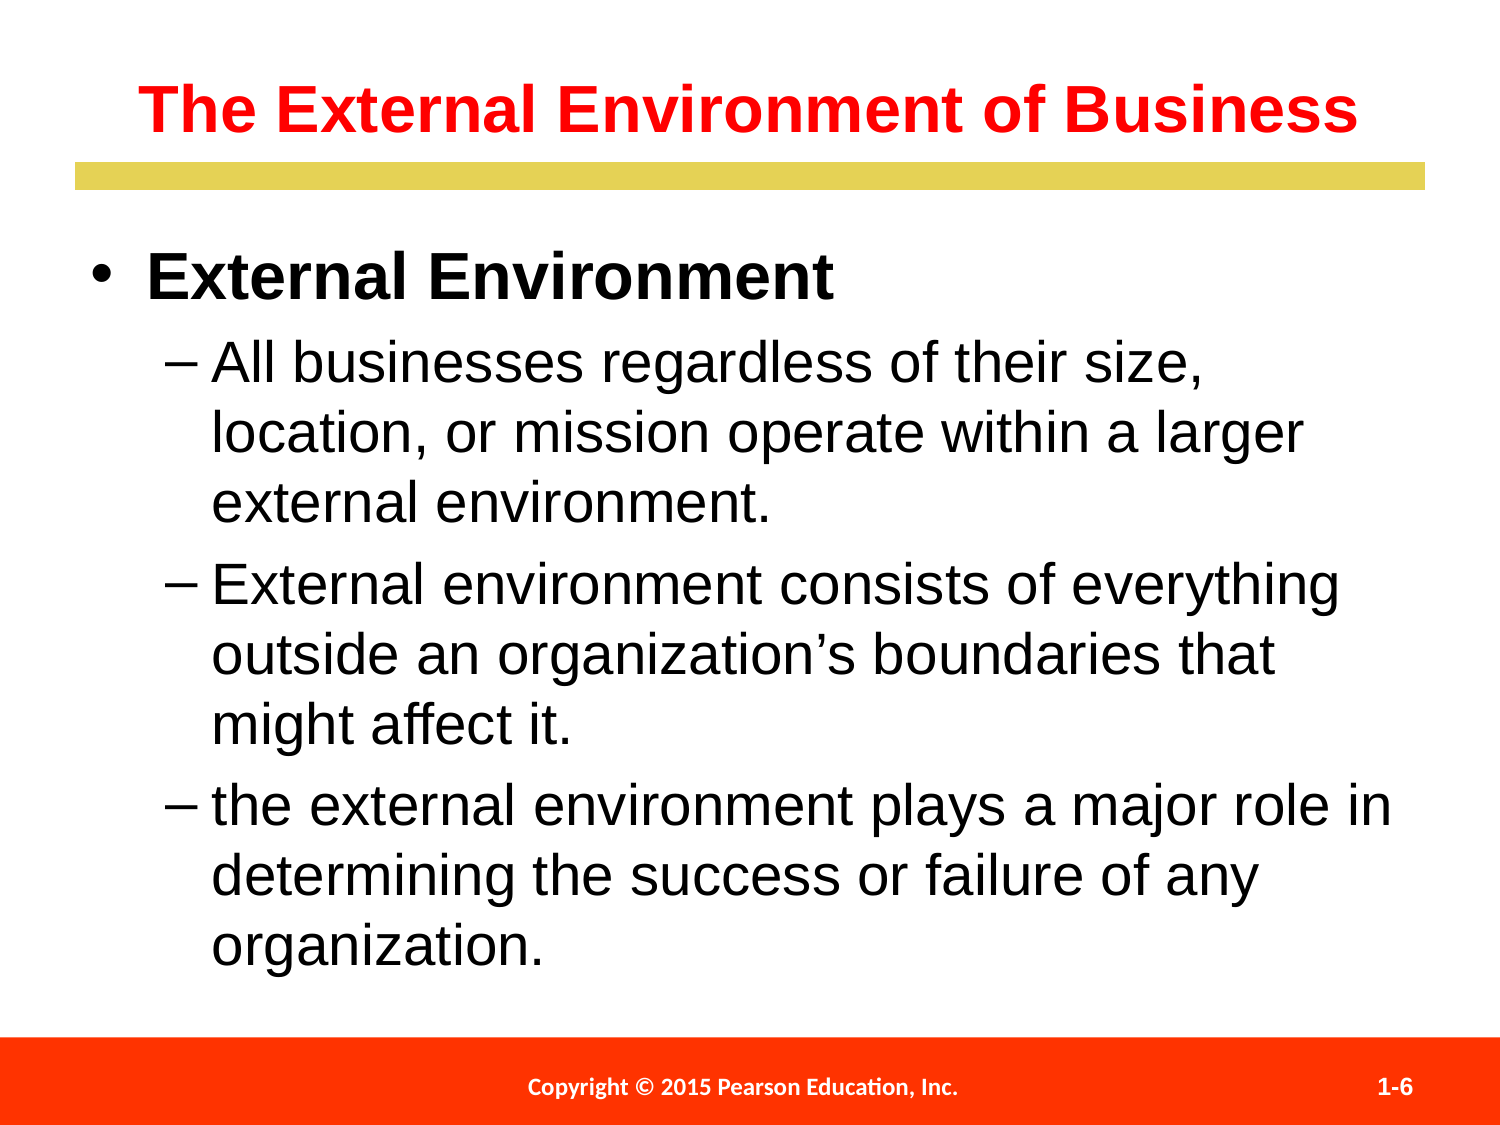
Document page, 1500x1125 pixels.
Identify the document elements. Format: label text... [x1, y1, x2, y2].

list External Environment All businesses regardless of their size, location, or mission operate within a larger external environment. External environment consists of everything outside an organization’s boundaries that might affect it. the external environment plays a major role in determining the success or failure of any organization. [74, 224, 1426, 968]
title The External Environment of Business [74, 12, 1426, 201]
